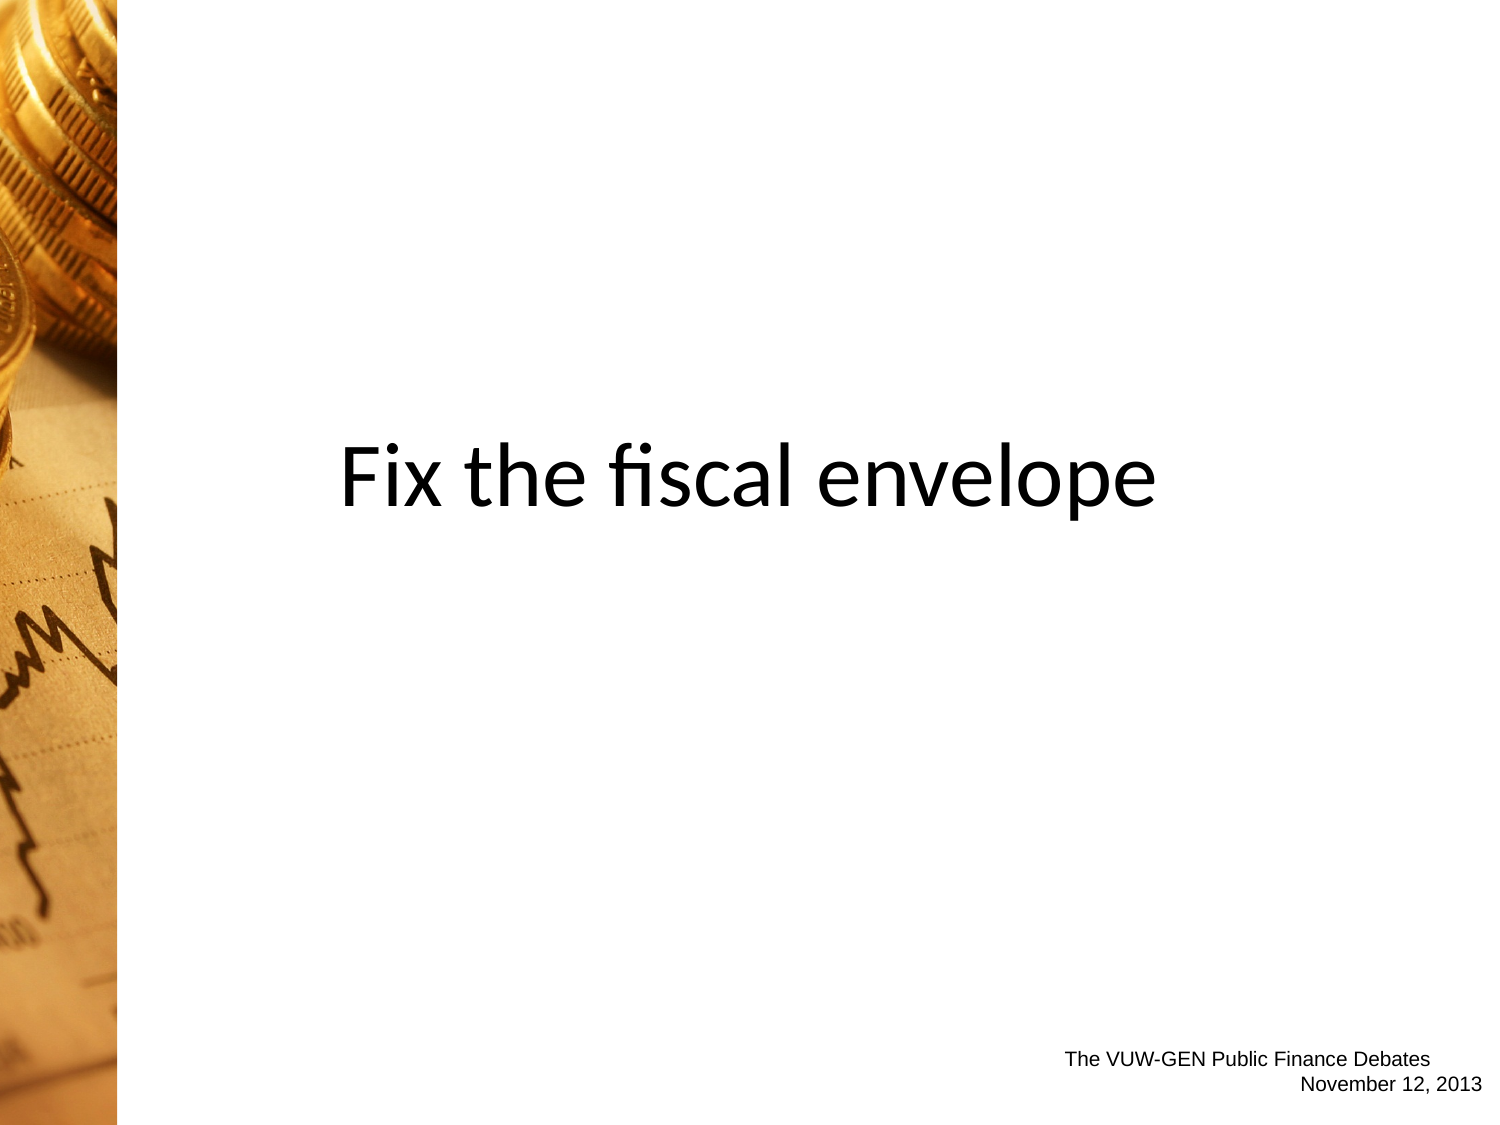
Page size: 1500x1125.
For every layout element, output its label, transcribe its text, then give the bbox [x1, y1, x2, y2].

text_box The VUW-GEN Public Finance Debates November 12, 2013 [667, 1034, 1498, 1106]
text_box Fix the fiscal envelope [121, 349, 1388, 591]
picture [0, 0, 118, 1125]
